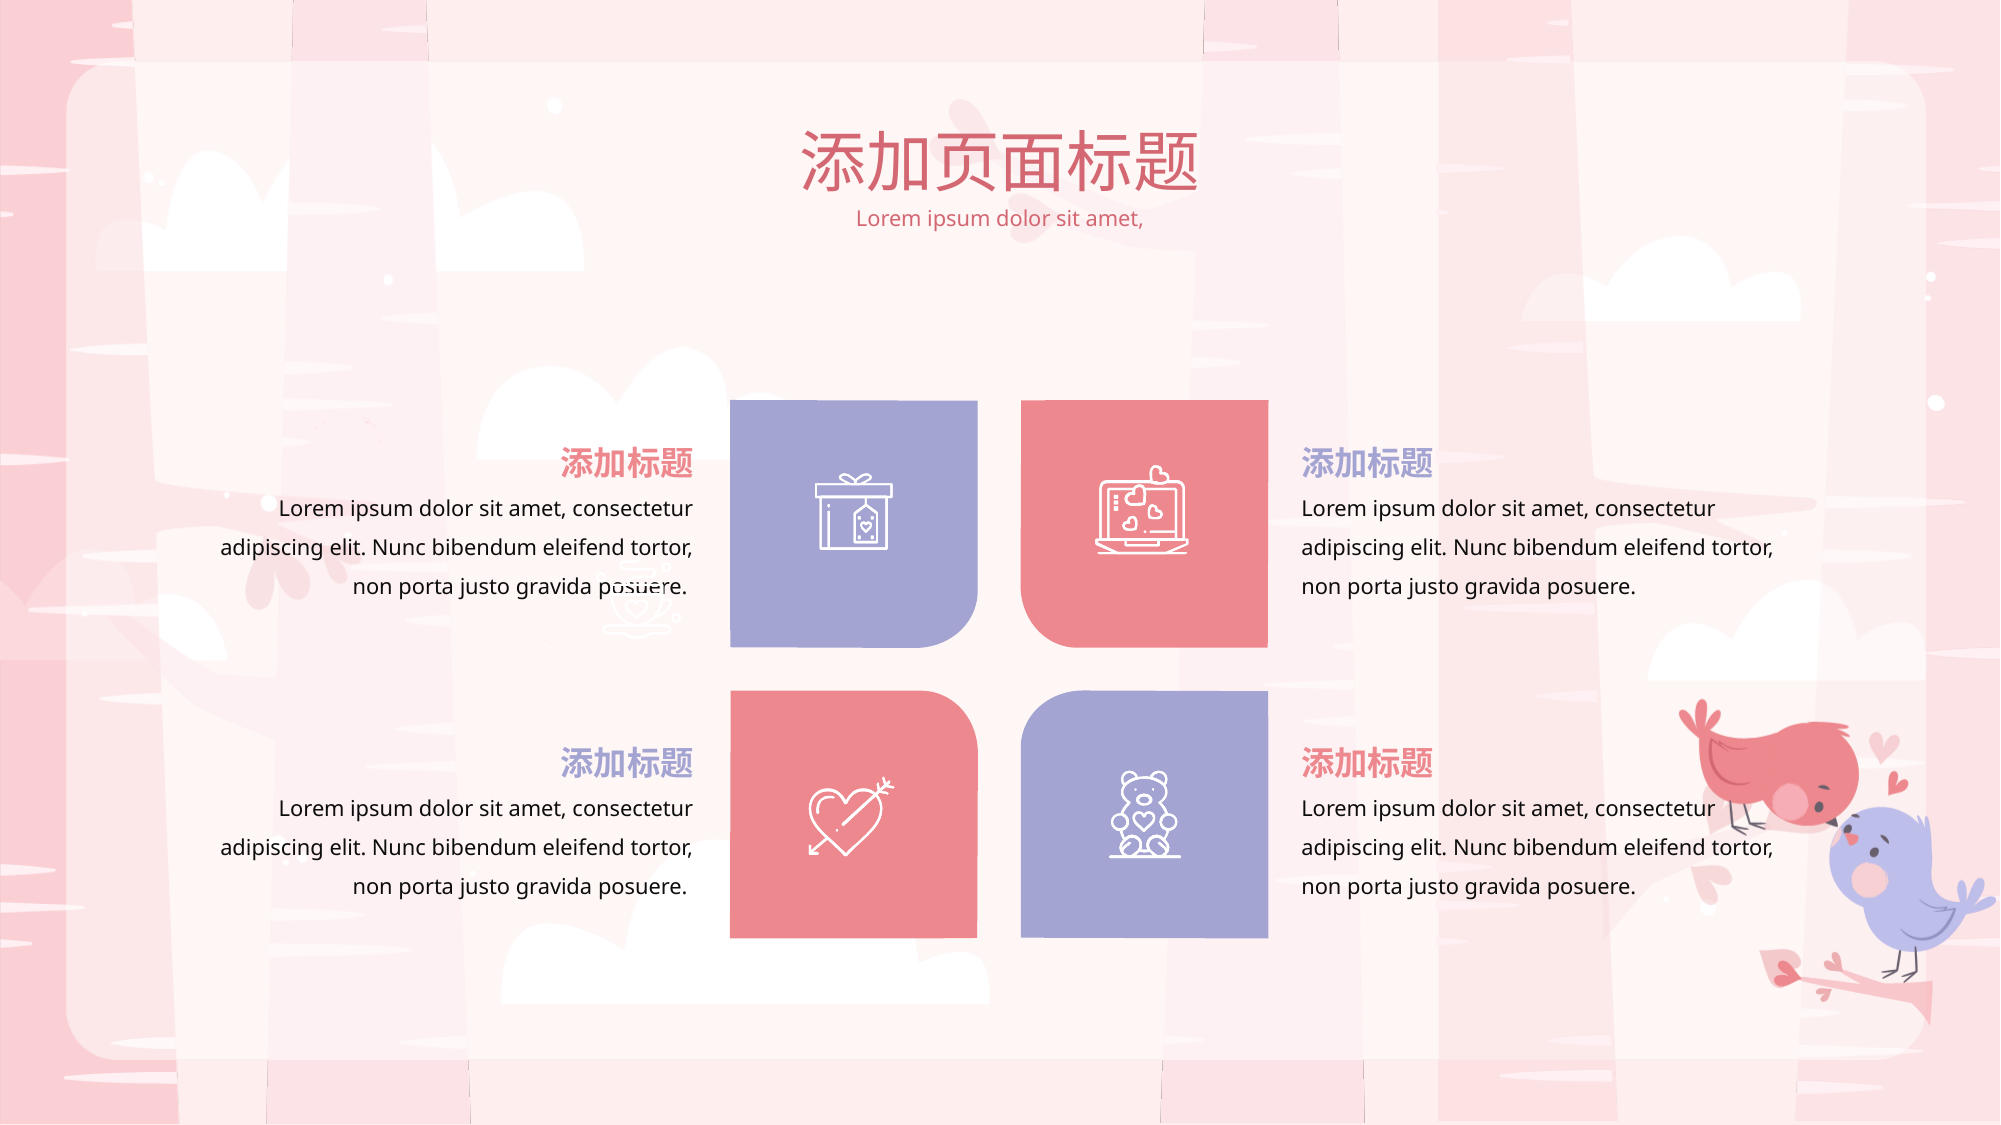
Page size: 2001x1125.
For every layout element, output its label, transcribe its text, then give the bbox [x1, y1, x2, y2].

text_box 添加标题 [197, 735, 709, 790]
text_box [1020, 690, 1269, 939]
text_box 添加页面标题 [754, 112, 1246, 196]
picture [0, 0, 2000, 1125]
text_box 添加标题 [1286, 435, 1798, 490]
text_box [1095, 465, 1189, 555]
text_box Lorem ipsum dolor sit amet, [754, 196, 1246, 238]
text_box Lorem ipsum dolor sit amet, consectetur adipiscing elit. Nunc bibendum eleifend tortor, non porta justo gravida posuere. [197, 790, 709, 907]
text_box 添加标题 [197, 435, 709, 490]
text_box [808, 776, 895, 857]
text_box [1108, 770, 1182, 859]
text_box Lorem ipsum dolor sit amet, consectetur adipiscing elit. Nunc bibendum eleifend tortor, non porta justo gravida posuere. [1286, 790, 1798, 907]
text_box [730, 399, 978, 648]
text_box Lorem ipsum dolor sit amet, consectetur adipiscing elit. Nunc bibendum eleifend tortor, non porta justo gravida posuere. [197, 490, 709, 607]
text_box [815, 473, 893, 550]
text_box [1020, 400, 1269, 648]
text_box Lorem ipsum dolor sit amet, consectetur adipiscing elit. Nunc bibendum eleifend tortor, non porta justo gravida posuere. [1286, 490, 1798, 607]
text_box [595, 556, 682, 639]
text_box [729, 690, 978, 939]
text_box 添加标题 [1286, 735, 1798, 790]
